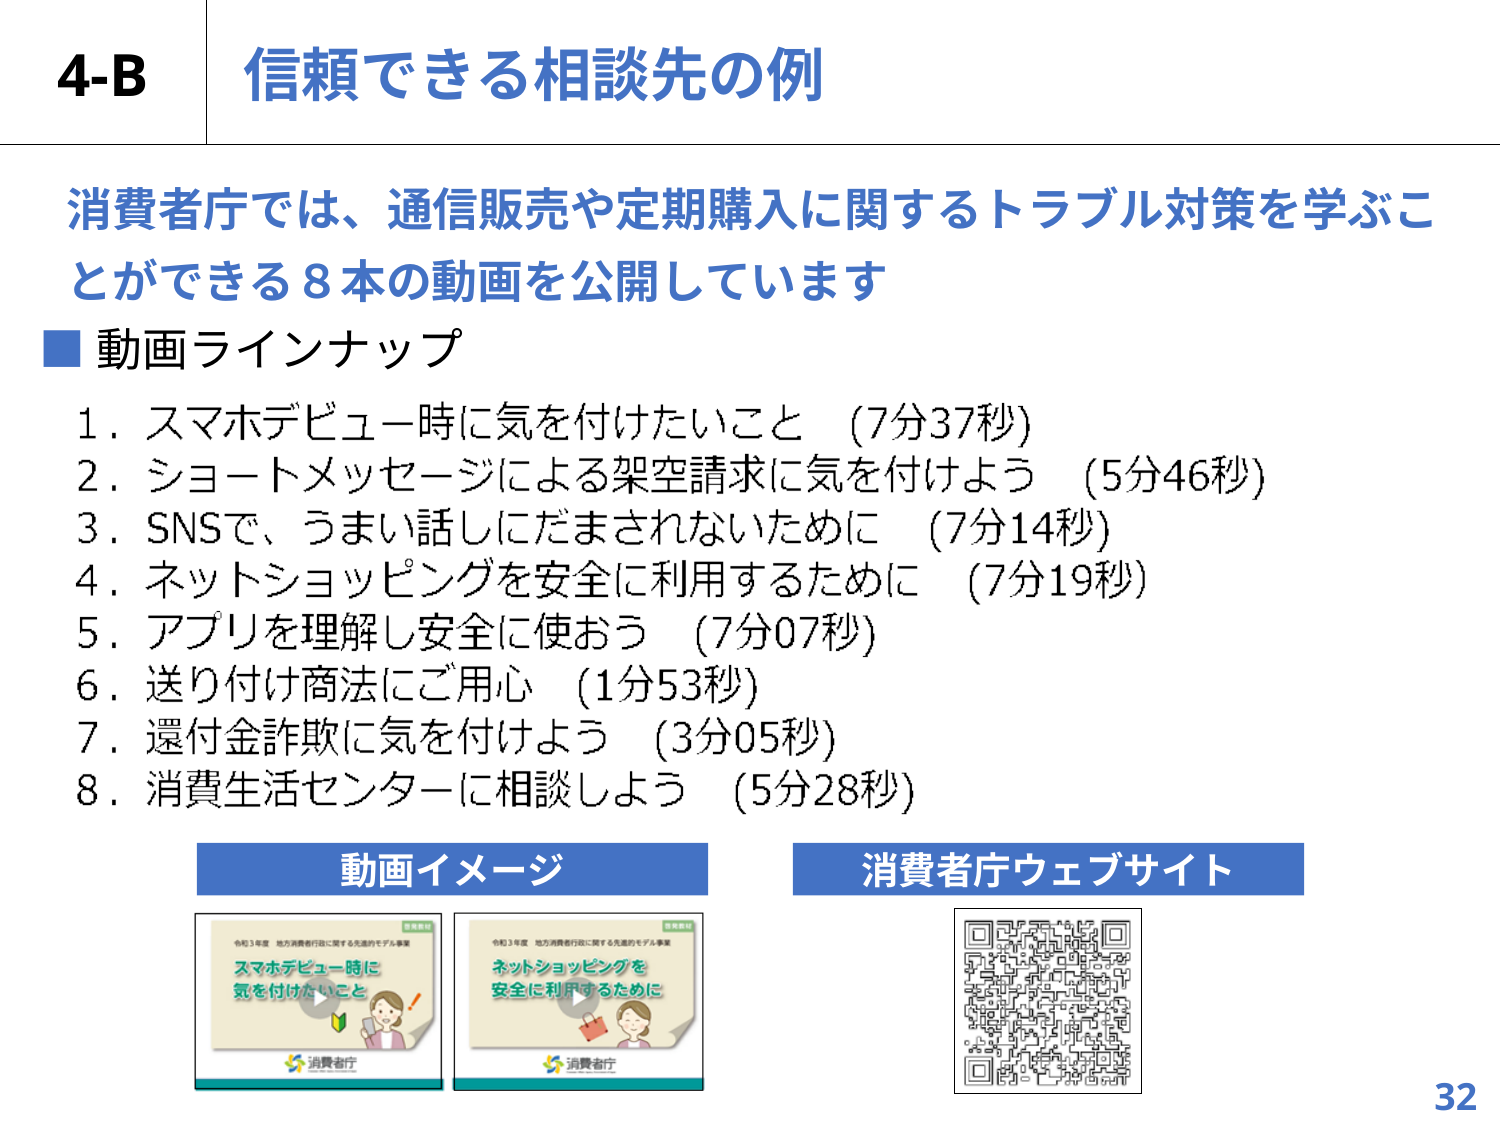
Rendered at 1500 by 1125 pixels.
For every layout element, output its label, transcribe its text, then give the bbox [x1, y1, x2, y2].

text_box 4-B [0, 0, 207, 147]
title 信頼できる相談先の例 [228, 0, 847, 116]
text_box 消費者庁では、通信販売や定期購入に関するトラブル対策を学ぶことができる８本の動画を公開しています [51, 156, 1472, 319]
text_box ■動画ラインナップ [25, 313, 478, 384]
picture [49, 388, 1290, 823]
text_box 32 [1411, 1065, 1500, 1125]
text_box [187, 842, 1305, 1102]
